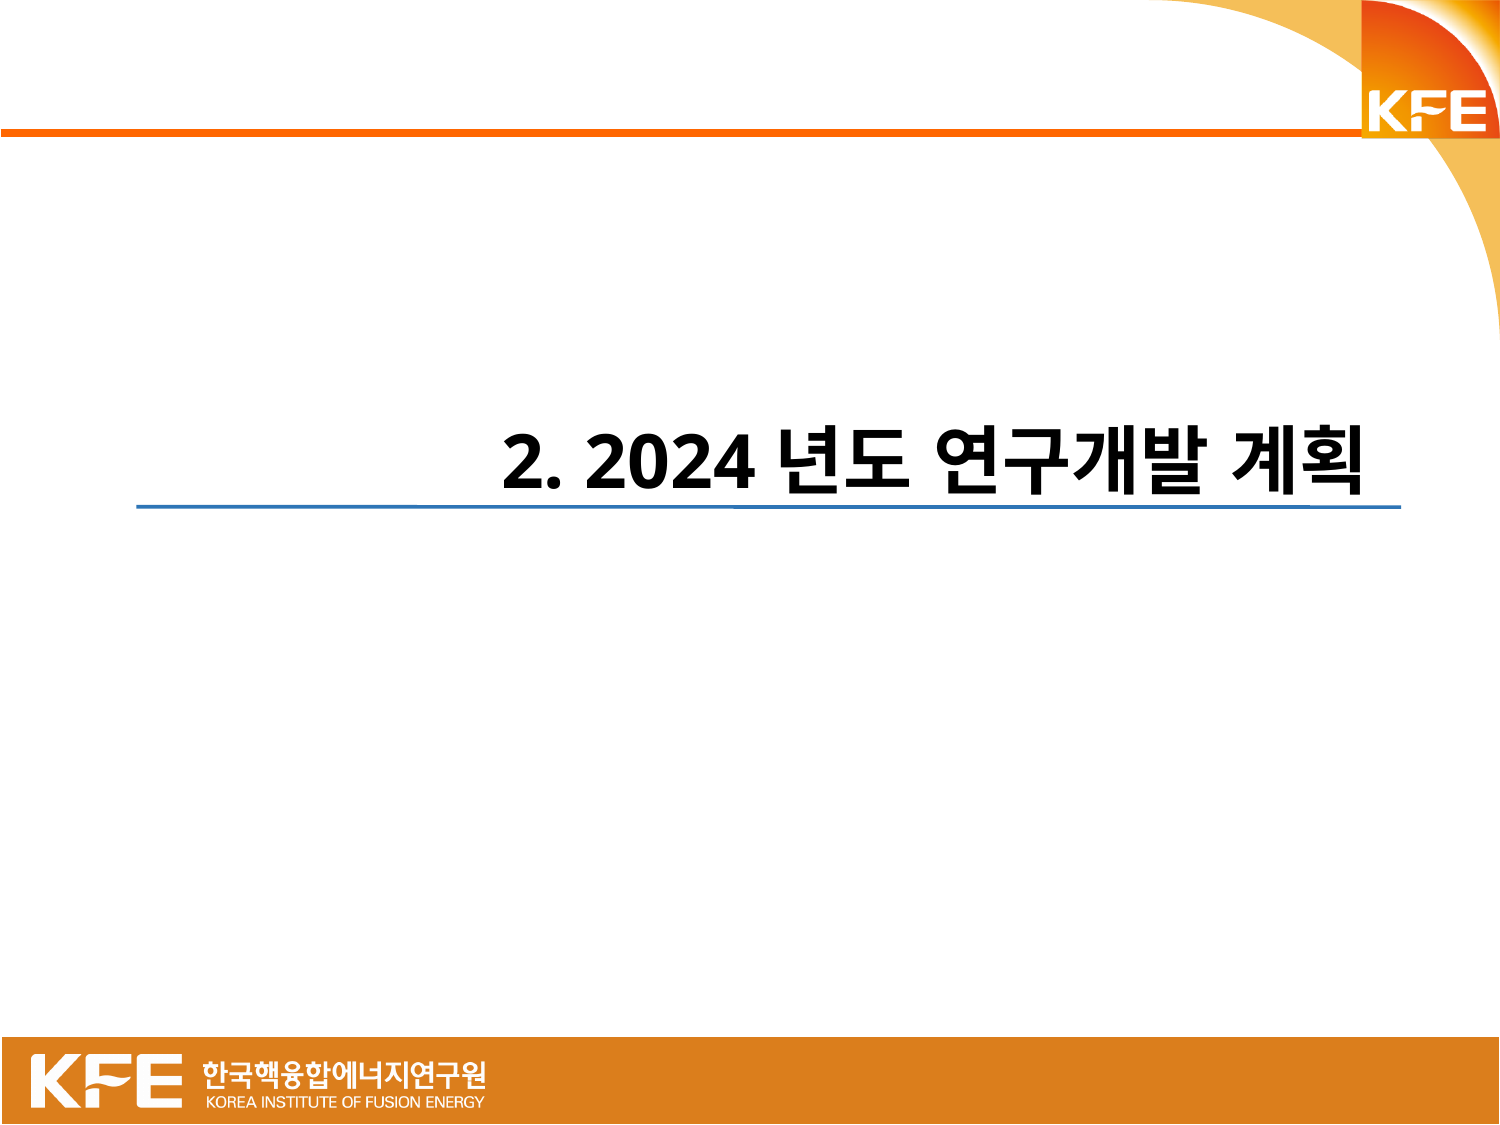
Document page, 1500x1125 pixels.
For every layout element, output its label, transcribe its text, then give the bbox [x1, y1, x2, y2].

picture [1359, 0, 1500, 140]
text_box 2. 2024년도 연구개발 계획 [162, 420, 1384, 504]
